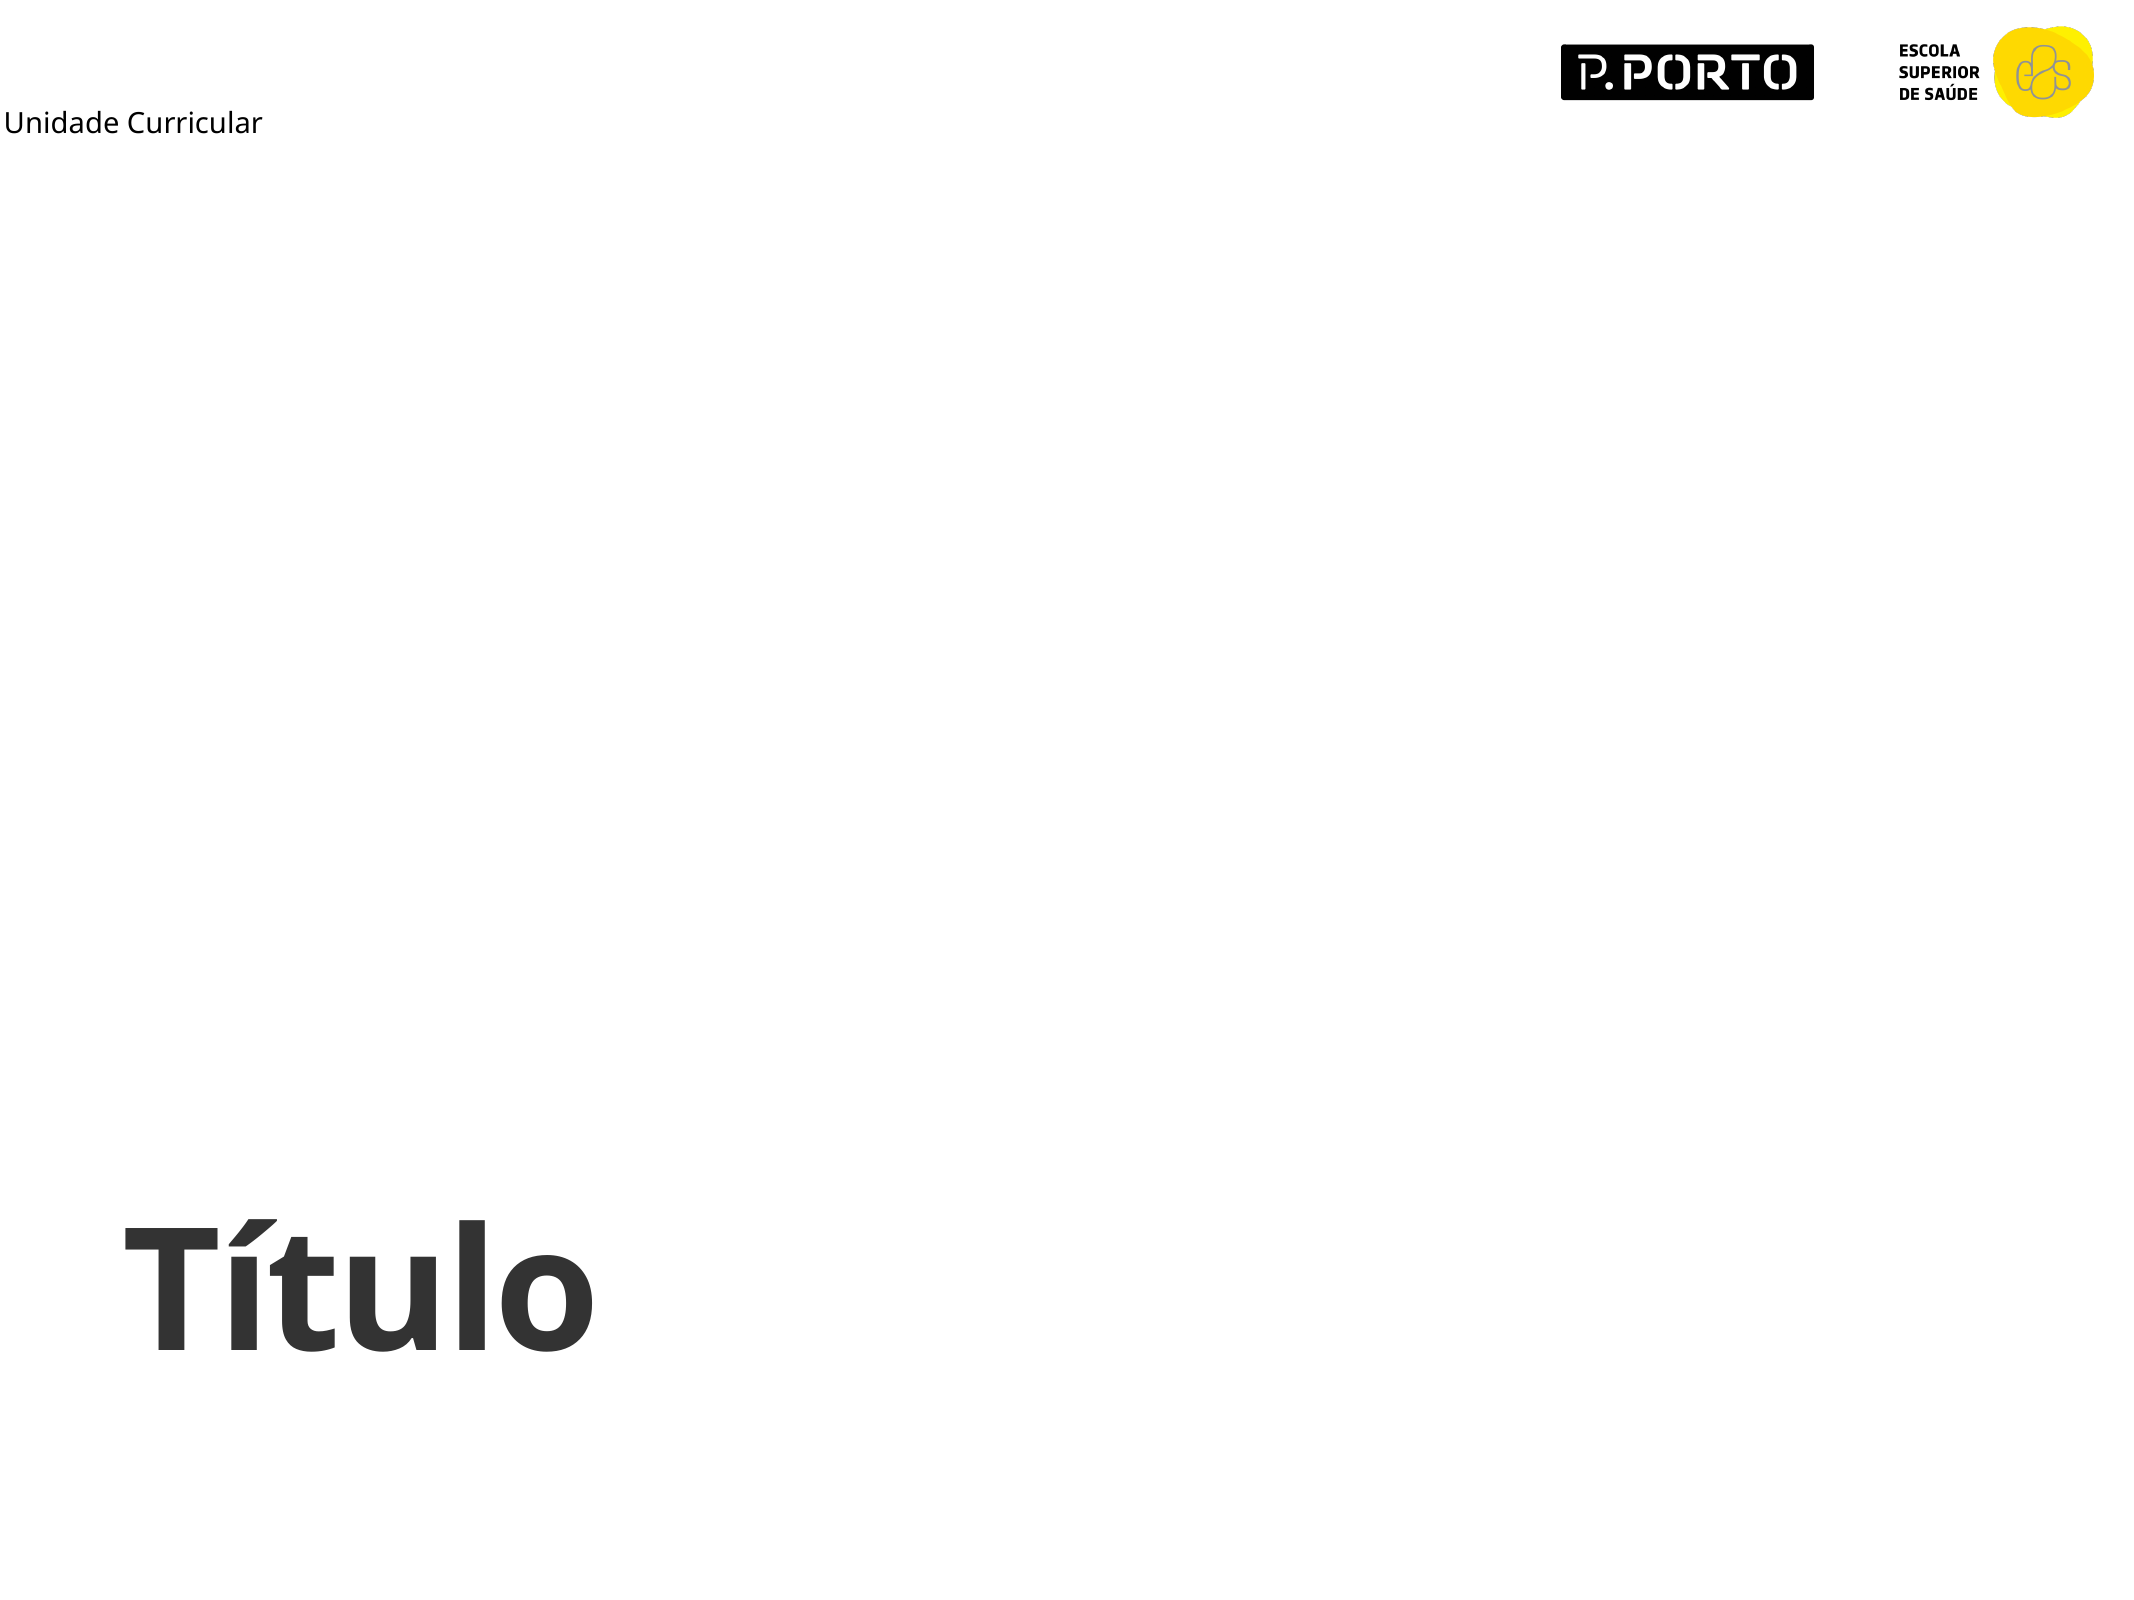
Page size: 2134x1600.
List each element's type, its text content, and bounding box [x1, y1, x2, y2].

text_box © Ano - Autor - Unidade Curricular [0, 95, 1688, 172]
title Título [114, 849, 2020, 1393]
picture [1561, 26, 2094, 118]
